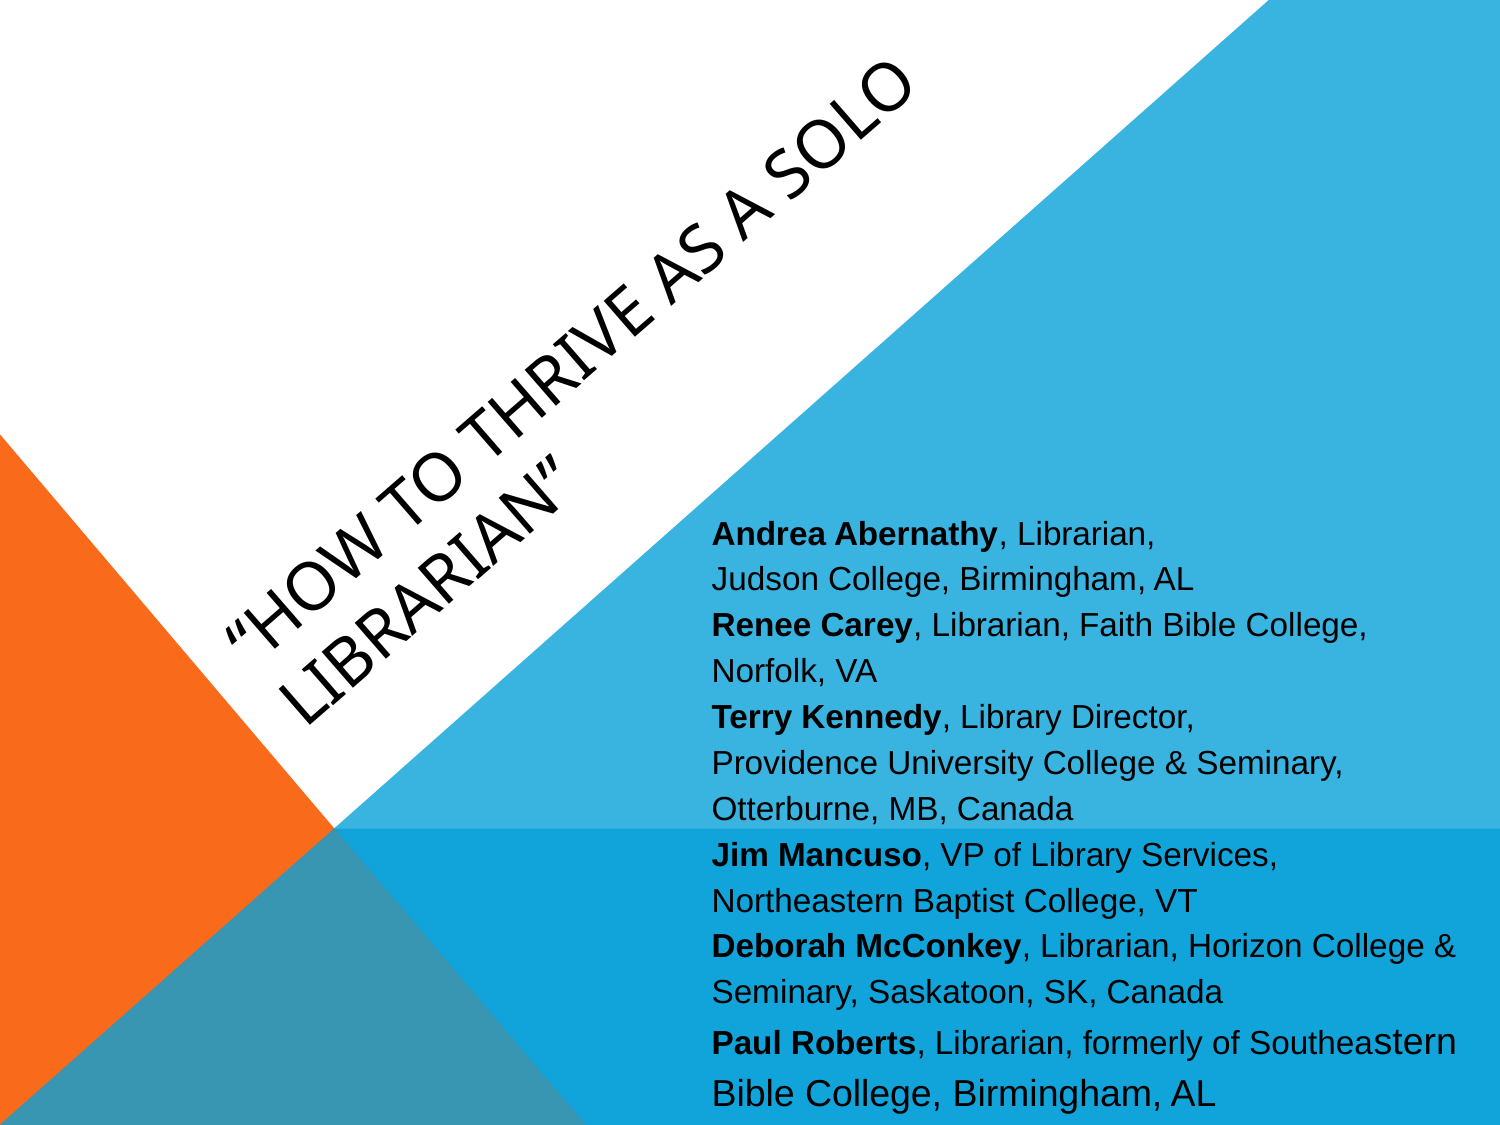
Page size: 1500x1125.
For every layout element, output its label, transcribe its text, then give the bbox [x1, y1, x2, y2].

title “HOW TO THRIVE AS A SOLO LIBRARIAN” [182, 4, 1012, 762]
text_box Andrea Abernathy, Librarian, Judson College, Birmingham, AL Renee Carey, Librarian, Faith Bible College, Norfolk, VA Terry Kennedy, Library Director, Providence University College & Seminary, Otterburne, MB, Canada Jim Mancuso, VP of Library Services, Northeastern Baptist College, VT Deborah McConkey, Librarian, Horizon College & Seminary, Saskatoon, SK, Canada Paul Roberts, Librarian, formerly of Southeastern Bible College, Birmingham, AL [696, 511, 1481, 1109]
